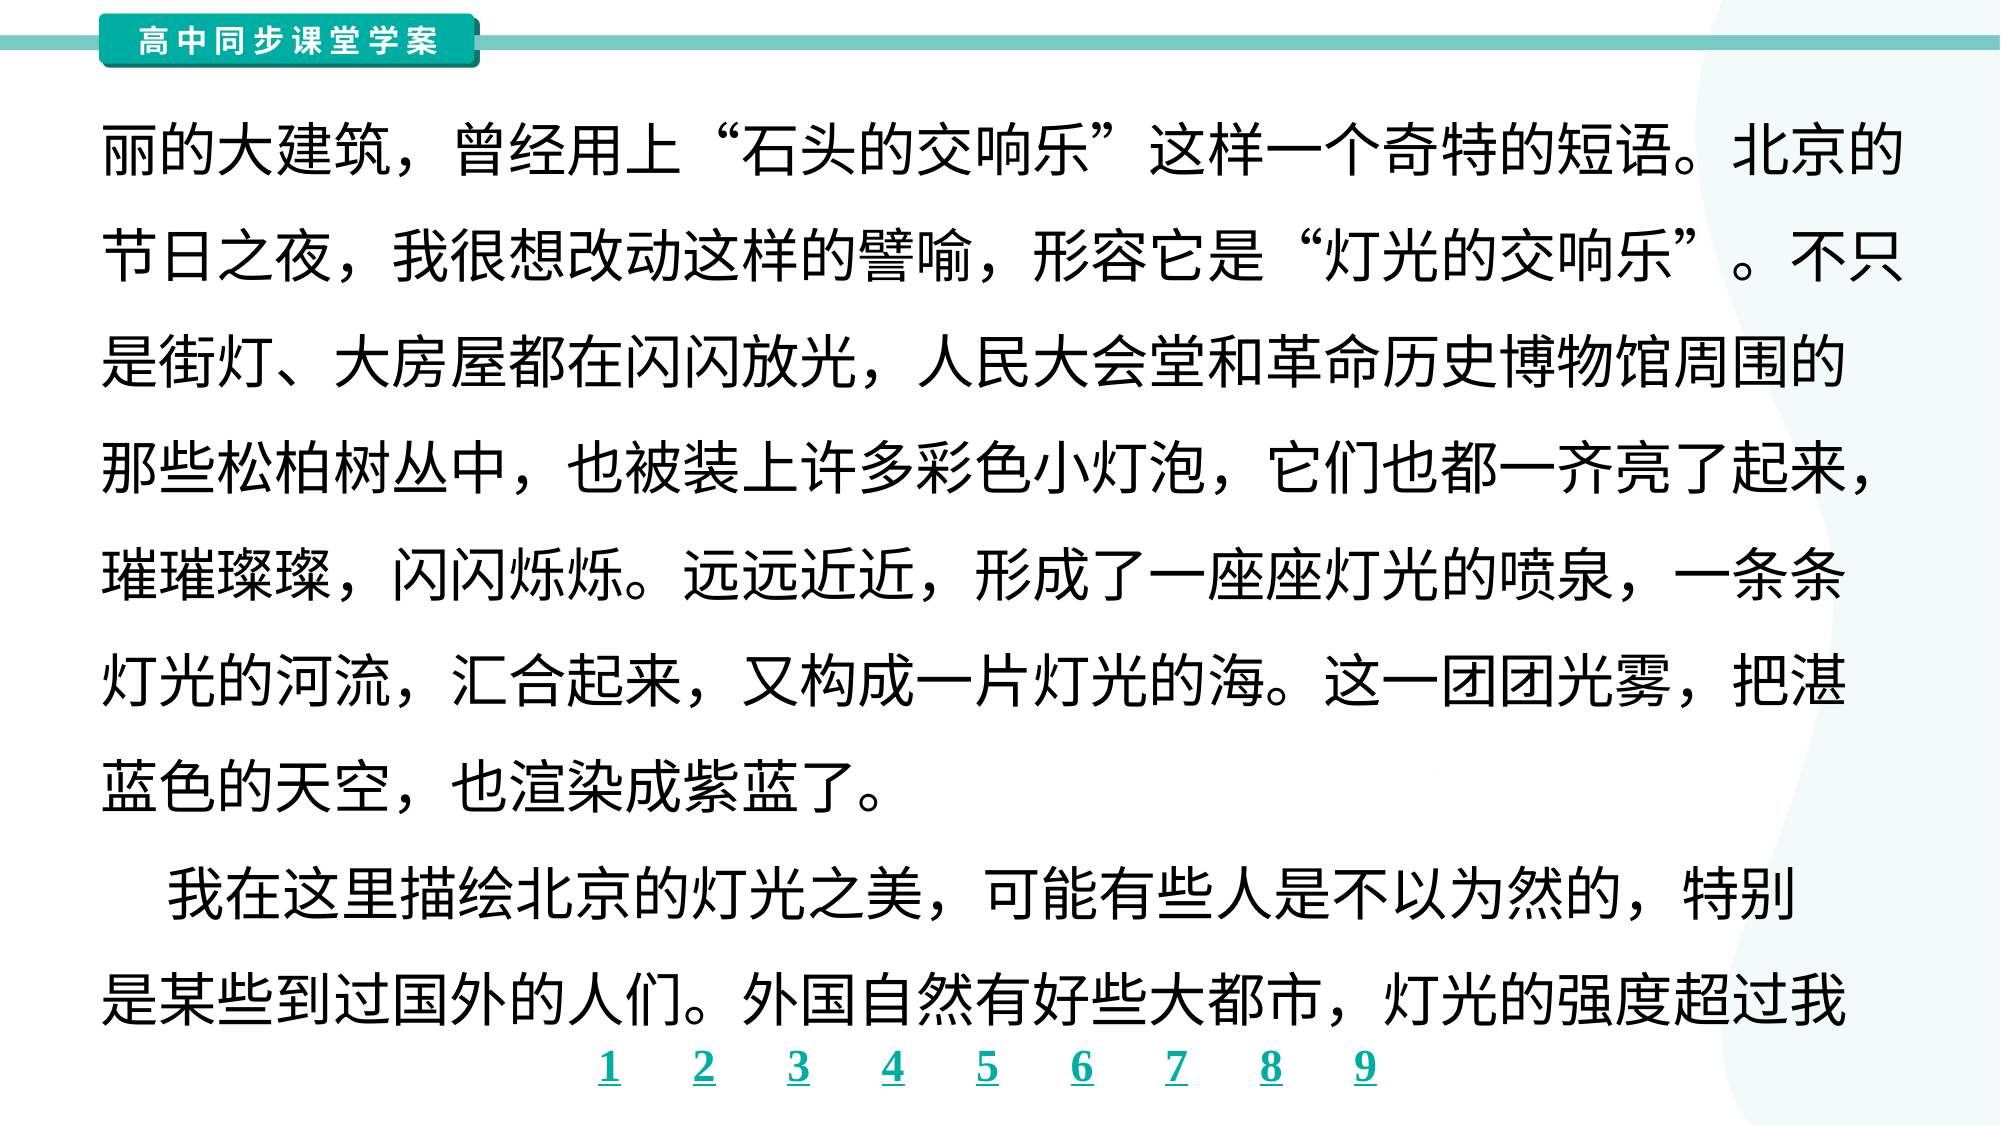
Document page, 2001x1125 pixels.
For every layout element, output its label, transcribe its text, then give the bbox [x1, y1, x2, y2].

picture [0, 0, 2000, 1125]
text_box 丽的大建筑，曾经用上“石头的交响乐”这样一个奇特的短语。北京的 节日之夜，我很想改动这样的譬喻，形容它是“灯光的交响乐”。不只 是街灯、大房屋都在闪闪放光，人民大会堂和革命历史博物馆周围的 那些松柏树丛中，也被装上许多彩色小灯泡，它们也都一齐亮了起来， 璀璀璨璨，闪闪烁烁。远远近近，形成了一座座灯光的喷泉，一条条 灯光的河流，汇合起来，又构成一片灯光的海。这一团团光雾，把湛 蓝色的天空，也渲染成紫蓝了。 我在这里描绘北京的灯光之美，可能有些人是不以为然的，特别 是某些到过国外的人们。外国自然有好些大都市，灯光的强度超过我 [100, 76, 1899, 1033]
